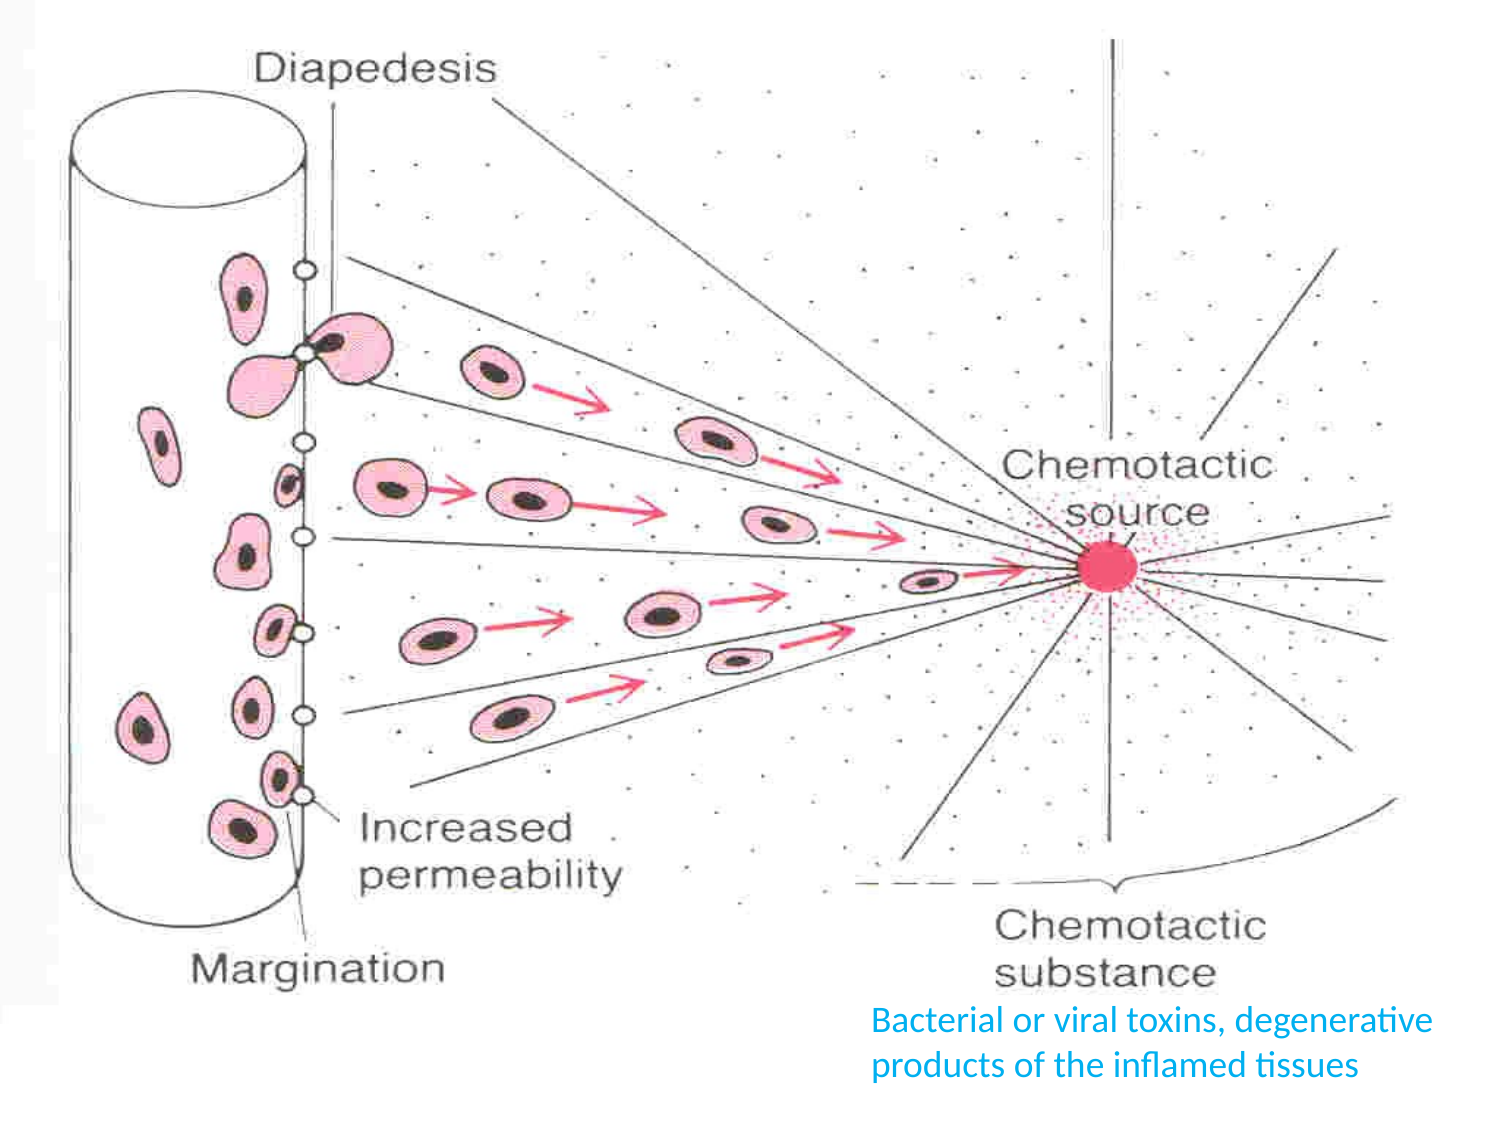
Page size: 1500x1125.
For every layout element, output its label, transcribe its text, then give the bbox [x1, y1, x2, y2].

text_box Bacterial or viral toxins, degenerative products of the inflamed tissues [856, 1031, 1500, 1093]
picture [878, 1011, 885, 1018]
picture [1315, 1017, 1322, 1024]
picture [1144, 1017, 1153, 1024]
picture [1018, 1017, 1027, 1024]
picture [1189, 1017, 1196, 1024]
picture [1384, 1017, 1391, 1024]
picture [0, 0, 1500, 1024]
picture [1240, 1017, 1248, 1024]
